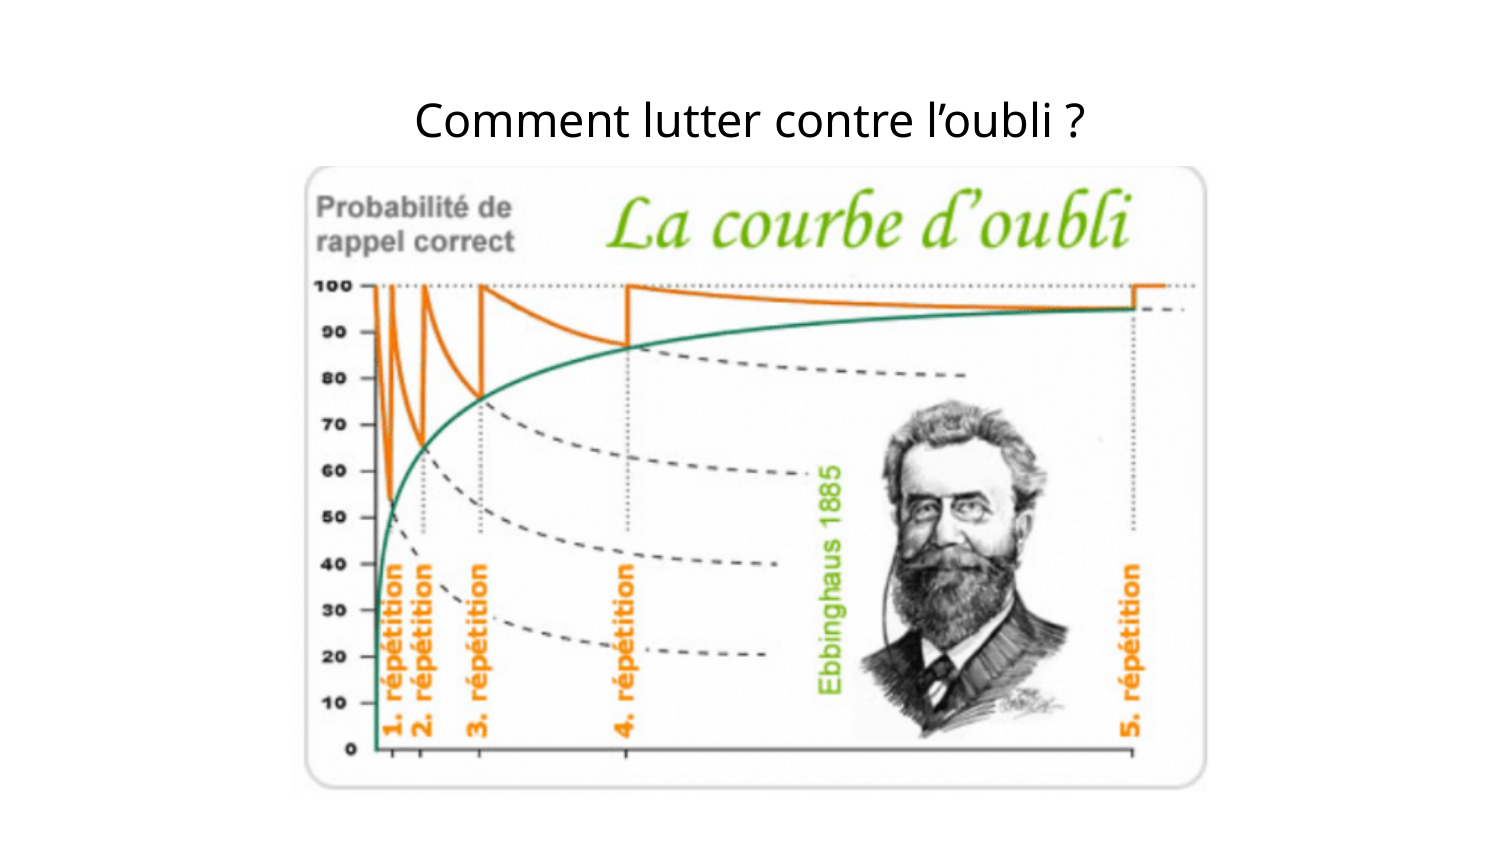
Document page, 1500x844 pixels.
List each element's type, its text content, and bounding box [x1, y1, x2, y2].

title Comment lutter contre l’oubli ? [51, 72, 1449, 167]
picture [291, 166, 1209, 794]
